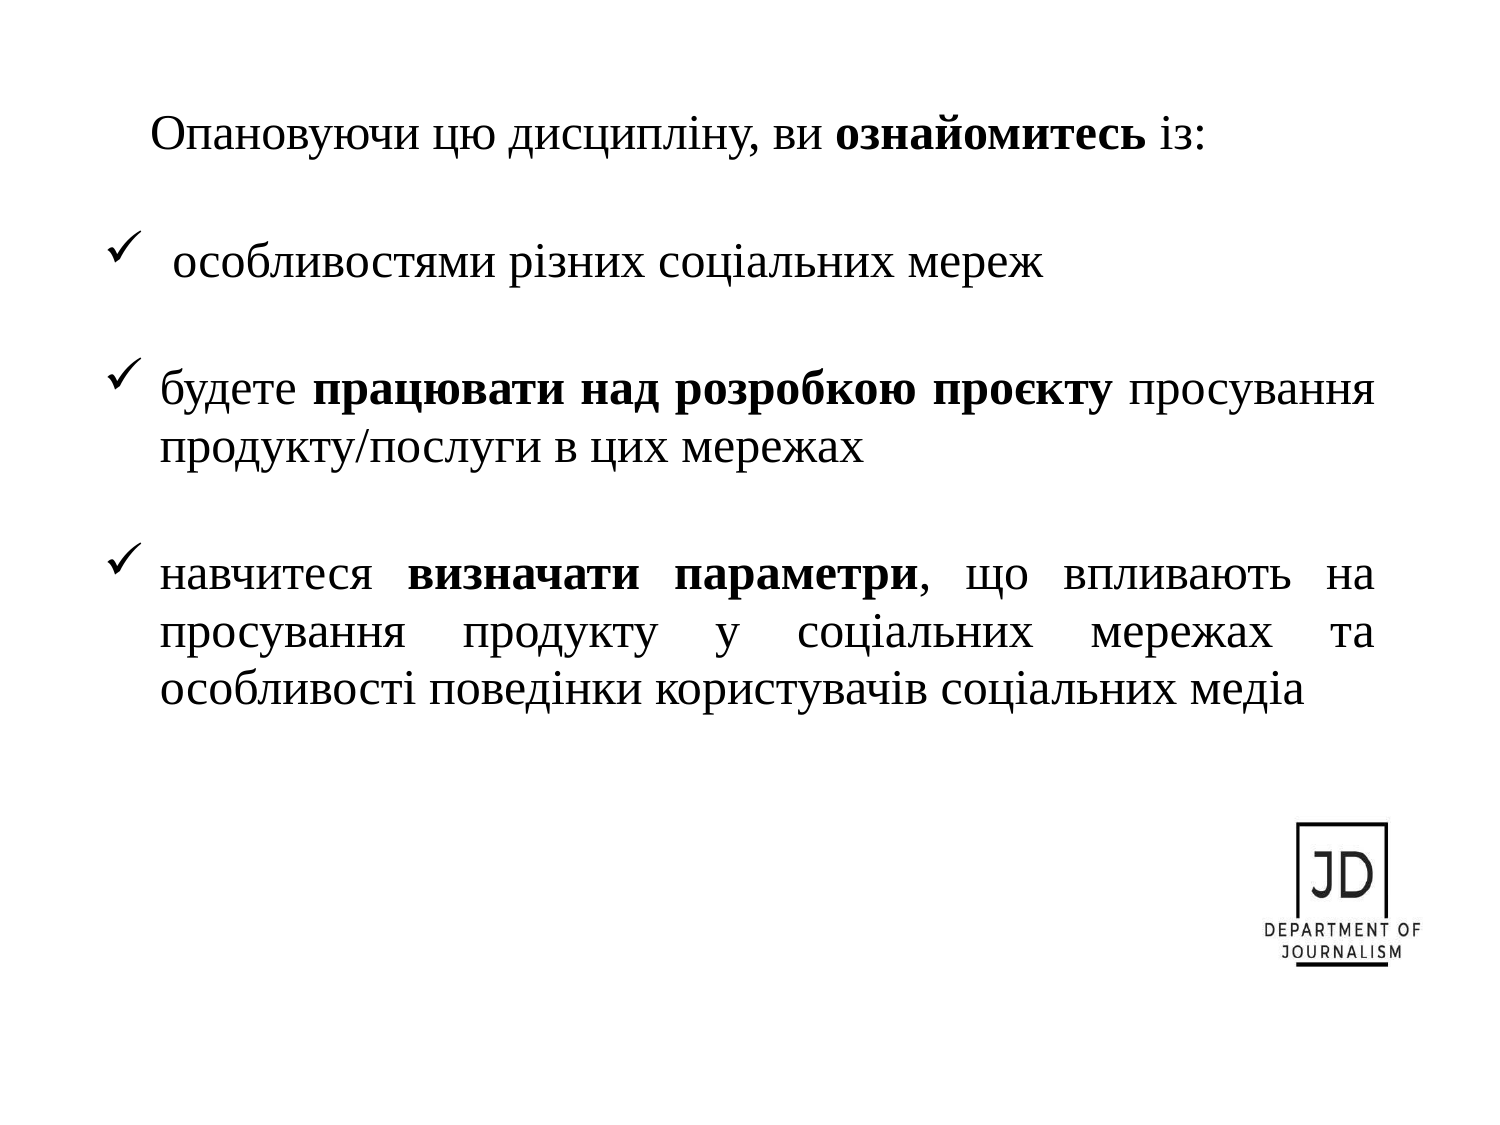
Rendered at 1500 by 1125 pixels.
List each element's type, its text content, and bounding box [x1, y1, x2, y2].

text_box [1262, 816, 1423, 967]
text_box Опановуючи цю дисципліну, ви ознайомитесь із: особливостями різних соціальних мереж будете працювати над розробкою проєкту просування продукту/послуги в цих мережах навчитеся визначати параметри, що впливають на просування продукту у соціальних мережах та особливості поведінки користувачів соціальних медіа [101, 96, 1376, 715]
